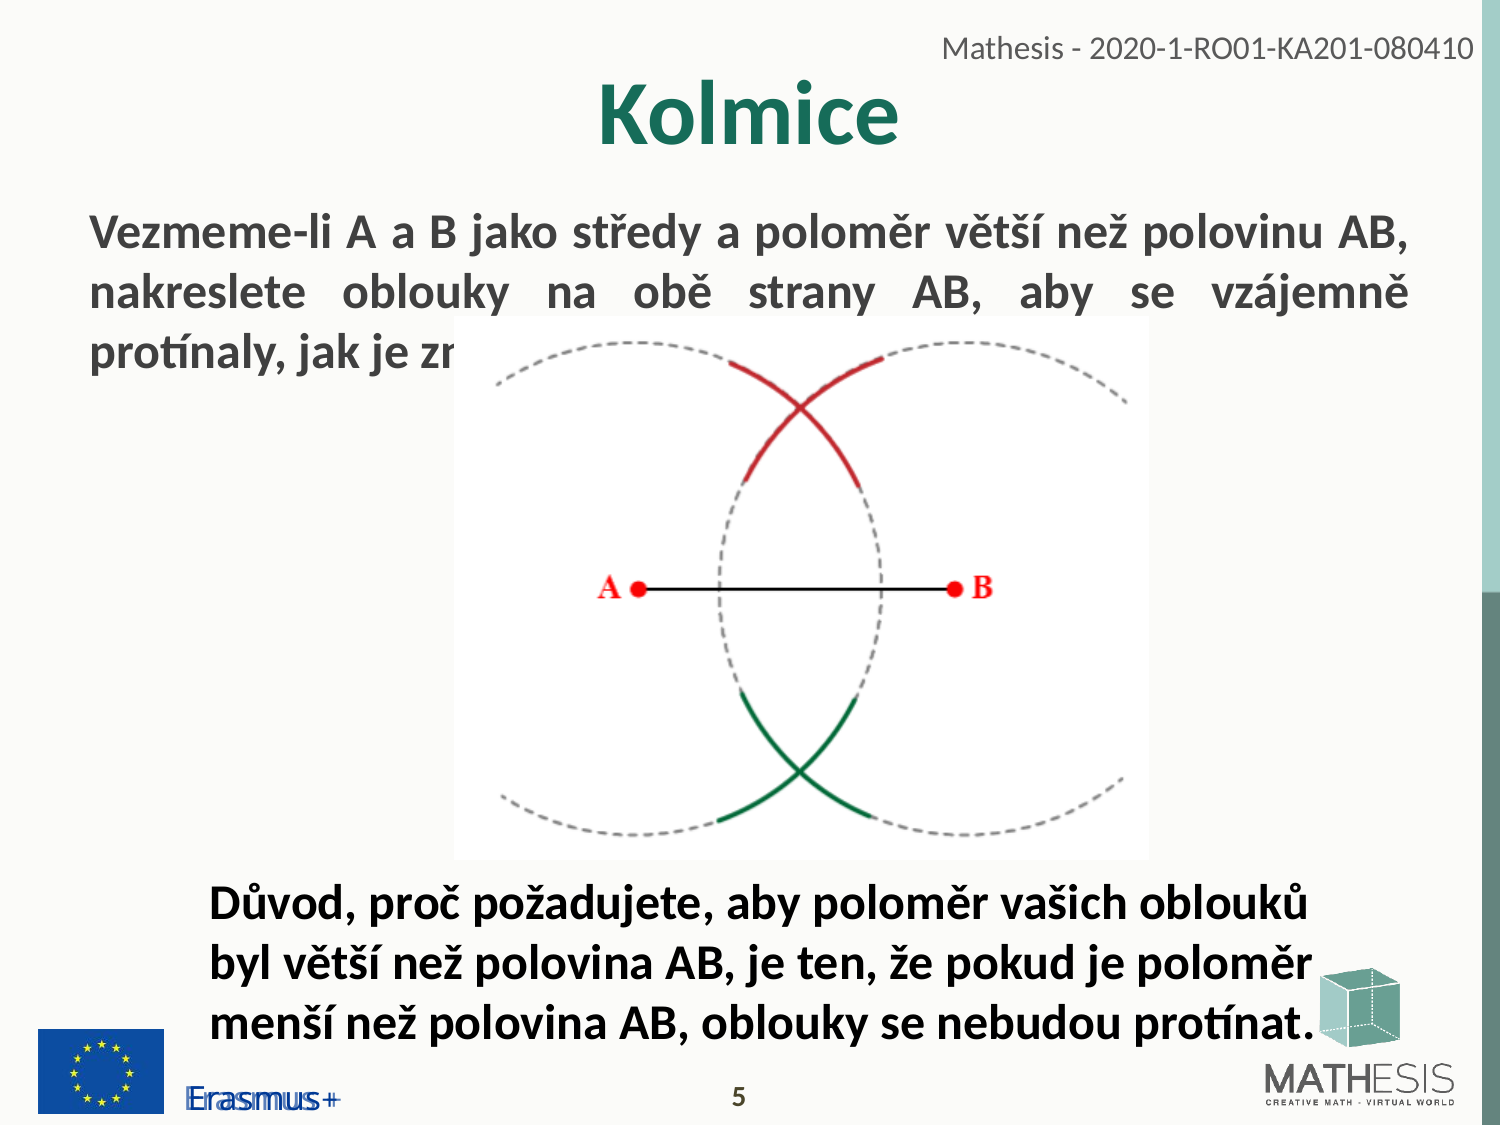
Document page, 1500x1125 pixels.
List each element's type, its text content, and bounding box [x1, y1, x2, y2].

picture [38, 1029, 164, 1114]
text_box Důvod, proč požadujete, aby poloměr vašich oblouků byl větší než polovina AB, je ten, že pokud je poloměr menší než polovina AB, oblouky se nebudou protínat. [194, 861, 1352, 1057]
title Kolmice [75, 45, 1425, 191]
list Vezmeme-li A a B jako středy a poloměr větší než polovinu AB, nakreslete oblouky na obě strany AB, aby se vzájemně protínaly, jak je znázorněno níže. [75, 191, 1425, 934]
picture [454, 316, 1149, 860]
